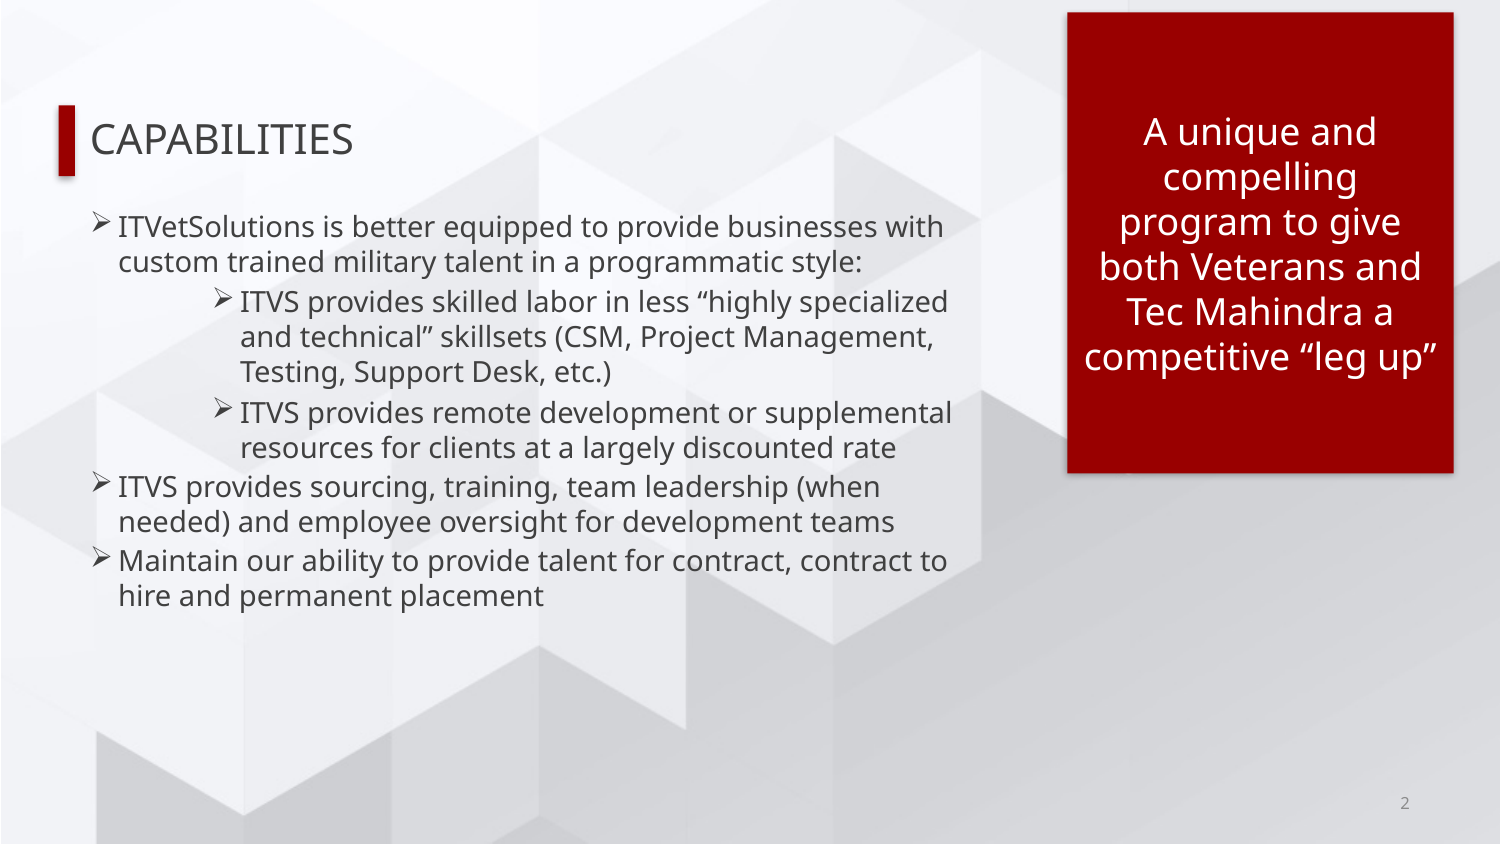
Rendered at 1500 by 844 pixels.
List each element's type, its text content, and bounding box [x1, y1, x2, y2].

picture [1, 0, 1500, 844]
slide_number 2 [1074, 782, 1425, 827]
title Capabilities [75, 105, 650, 177]
text_box A unique and compelling program to give both Veterans and Tec Mahindra a competitive “leg up” [1067, 12, 1454, 474]
text_box [815, 176, 1401, 529]
text_box [99, 529, 1401, 678]
list ITVetSolutions is better equipped to provide businesses with custom trained military talent in a programmatic style: ITVS provides skilled labor in less “highly specialized and technical” skillsets (CSM, Project Management, Testing, Support Desk, etc.) ITVS provides remote development or supplemental resources for clients at a largely discounted rate ITVS provides sourcing, training, team leadership (when needed) and employee oversight for development teams Maintain our ability to provide talent for contract, contract to hire and permanent placement [75, 200, 971, 555]
